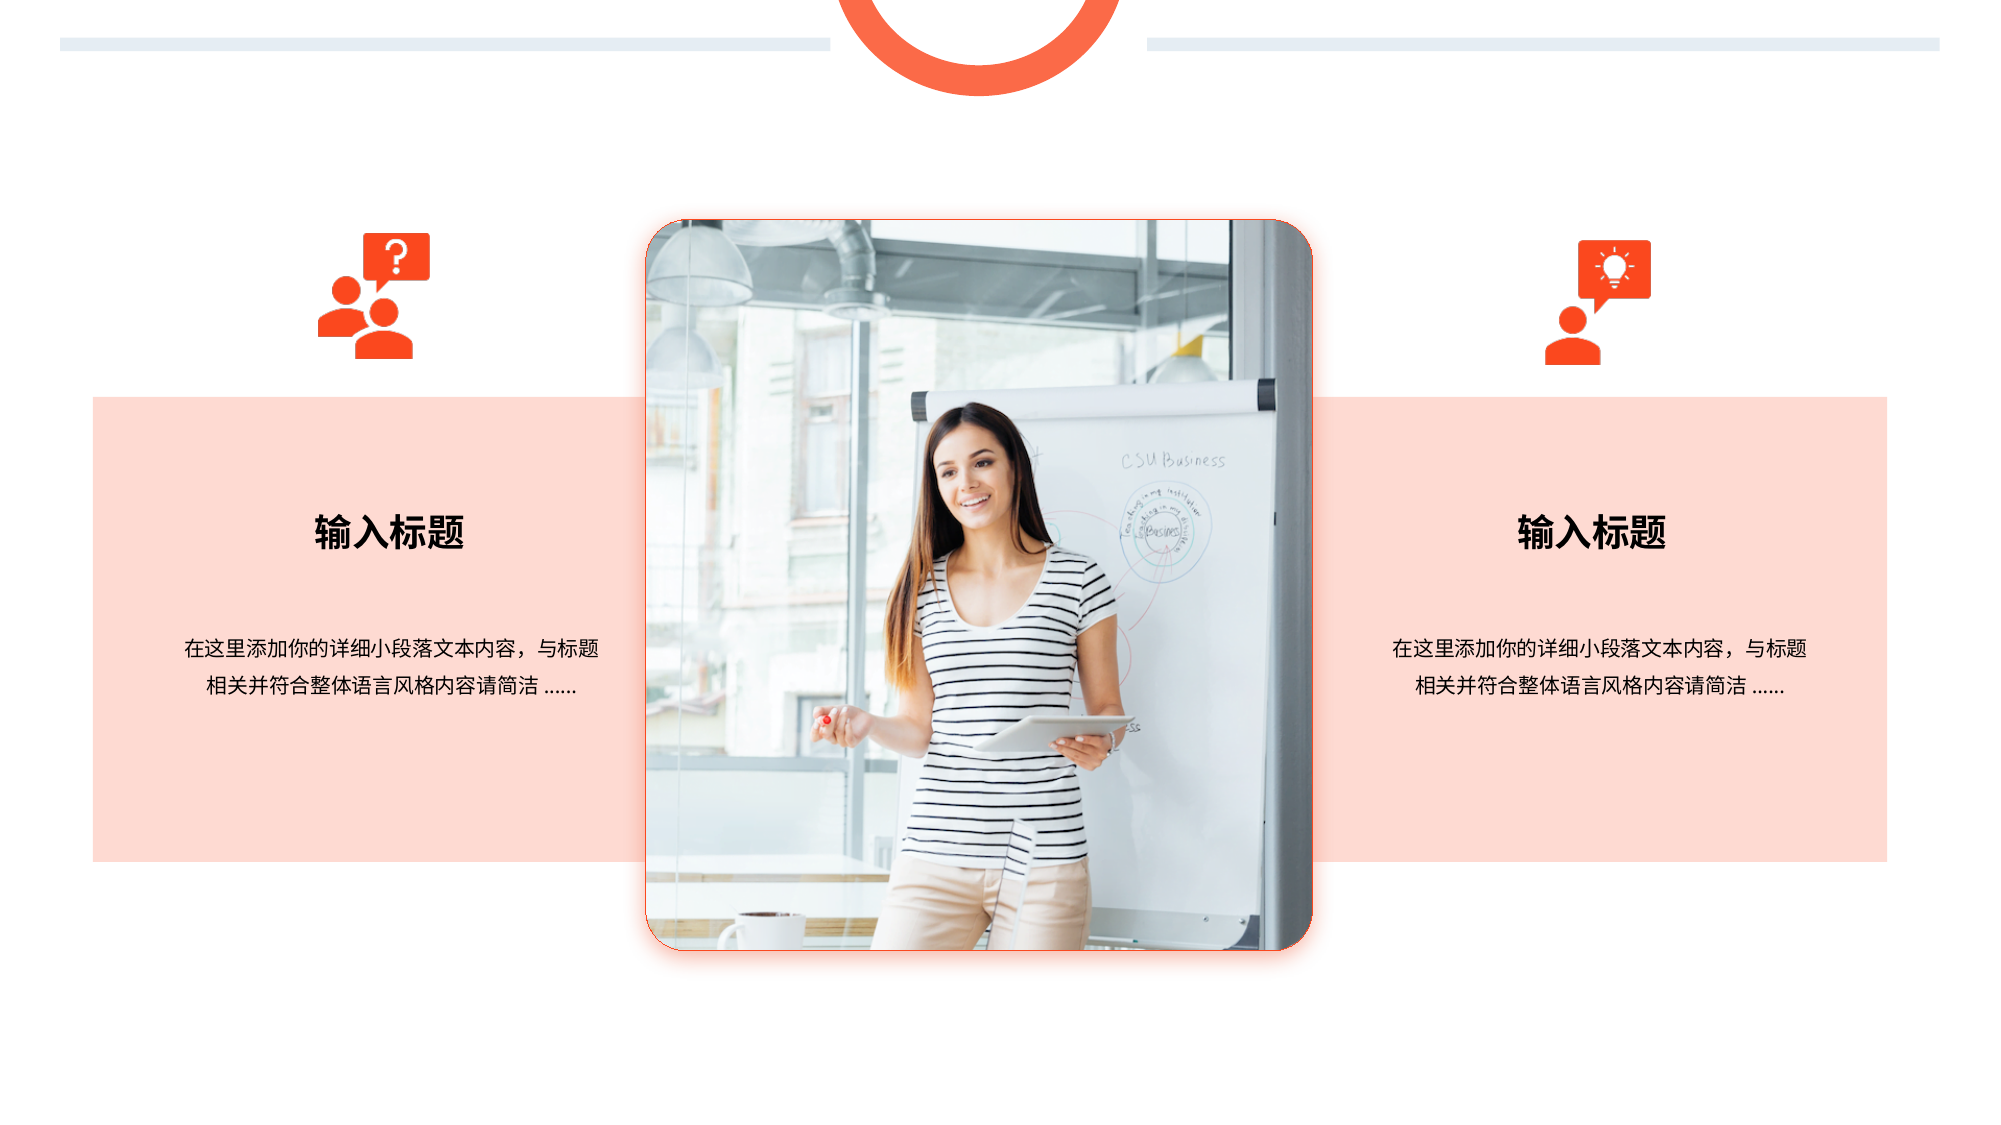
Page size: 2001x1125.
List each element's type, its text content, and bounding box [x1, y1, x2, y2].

text_box 在这里添加你的详细小段落文本内容，与标题相关并符合整体语言风格内容请简洁...... [167, 615, 617, 706]
text_box [92, 396, 630, 863]
picture [645, 219, 1313, 951]
picture [1522, 226, 1673, 377]
text_box 输入标题 [1411, 501, 1774, 562]
text_box 输入标题 [208, 501, 571, 562]
picture [298, 220, 449, 371]
text_box 在这里添加你的详细小段落文本内容，与标题相关并符合整体语言风格内容请简洁...... [1375, 615, 1825, 706]
text_box [1327, 396, 1888, 863]
